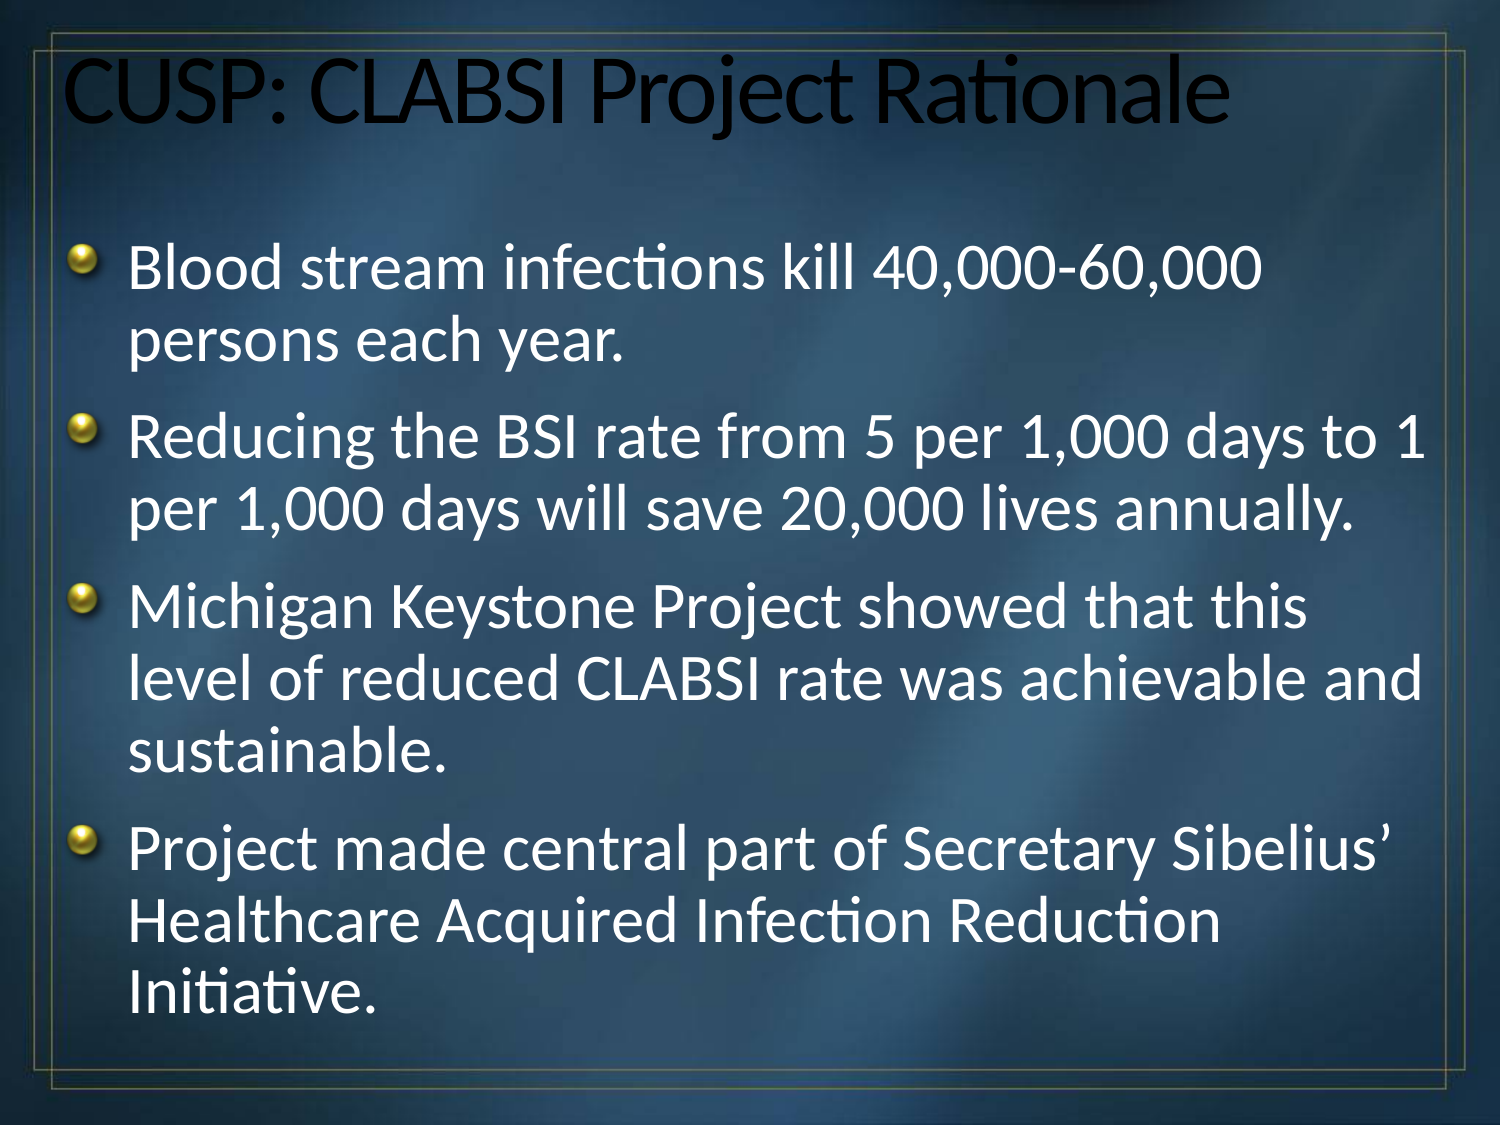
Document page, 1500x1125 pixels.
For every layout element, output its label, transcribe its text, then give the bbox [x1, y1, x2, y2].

picture [0, 0, 1500, 1125]
list Blood stream infections kill 40,000-60,000 persons each year. Reducing the BSI rate from 5 per 1,000 days to 1 per 1,000 days will save 20,000 lives annually. Michigan Keystone Project showed that this level of reduced CLABSI rate was achievable and sustainable. Project made central part of Secretary Sibelius’ Healthcare Acquired Infection Reduction Initiative. [62, 231, 1438, 1125]
title CUSP: CLABSI Project Rationale [62, 37, 1438, 147]
